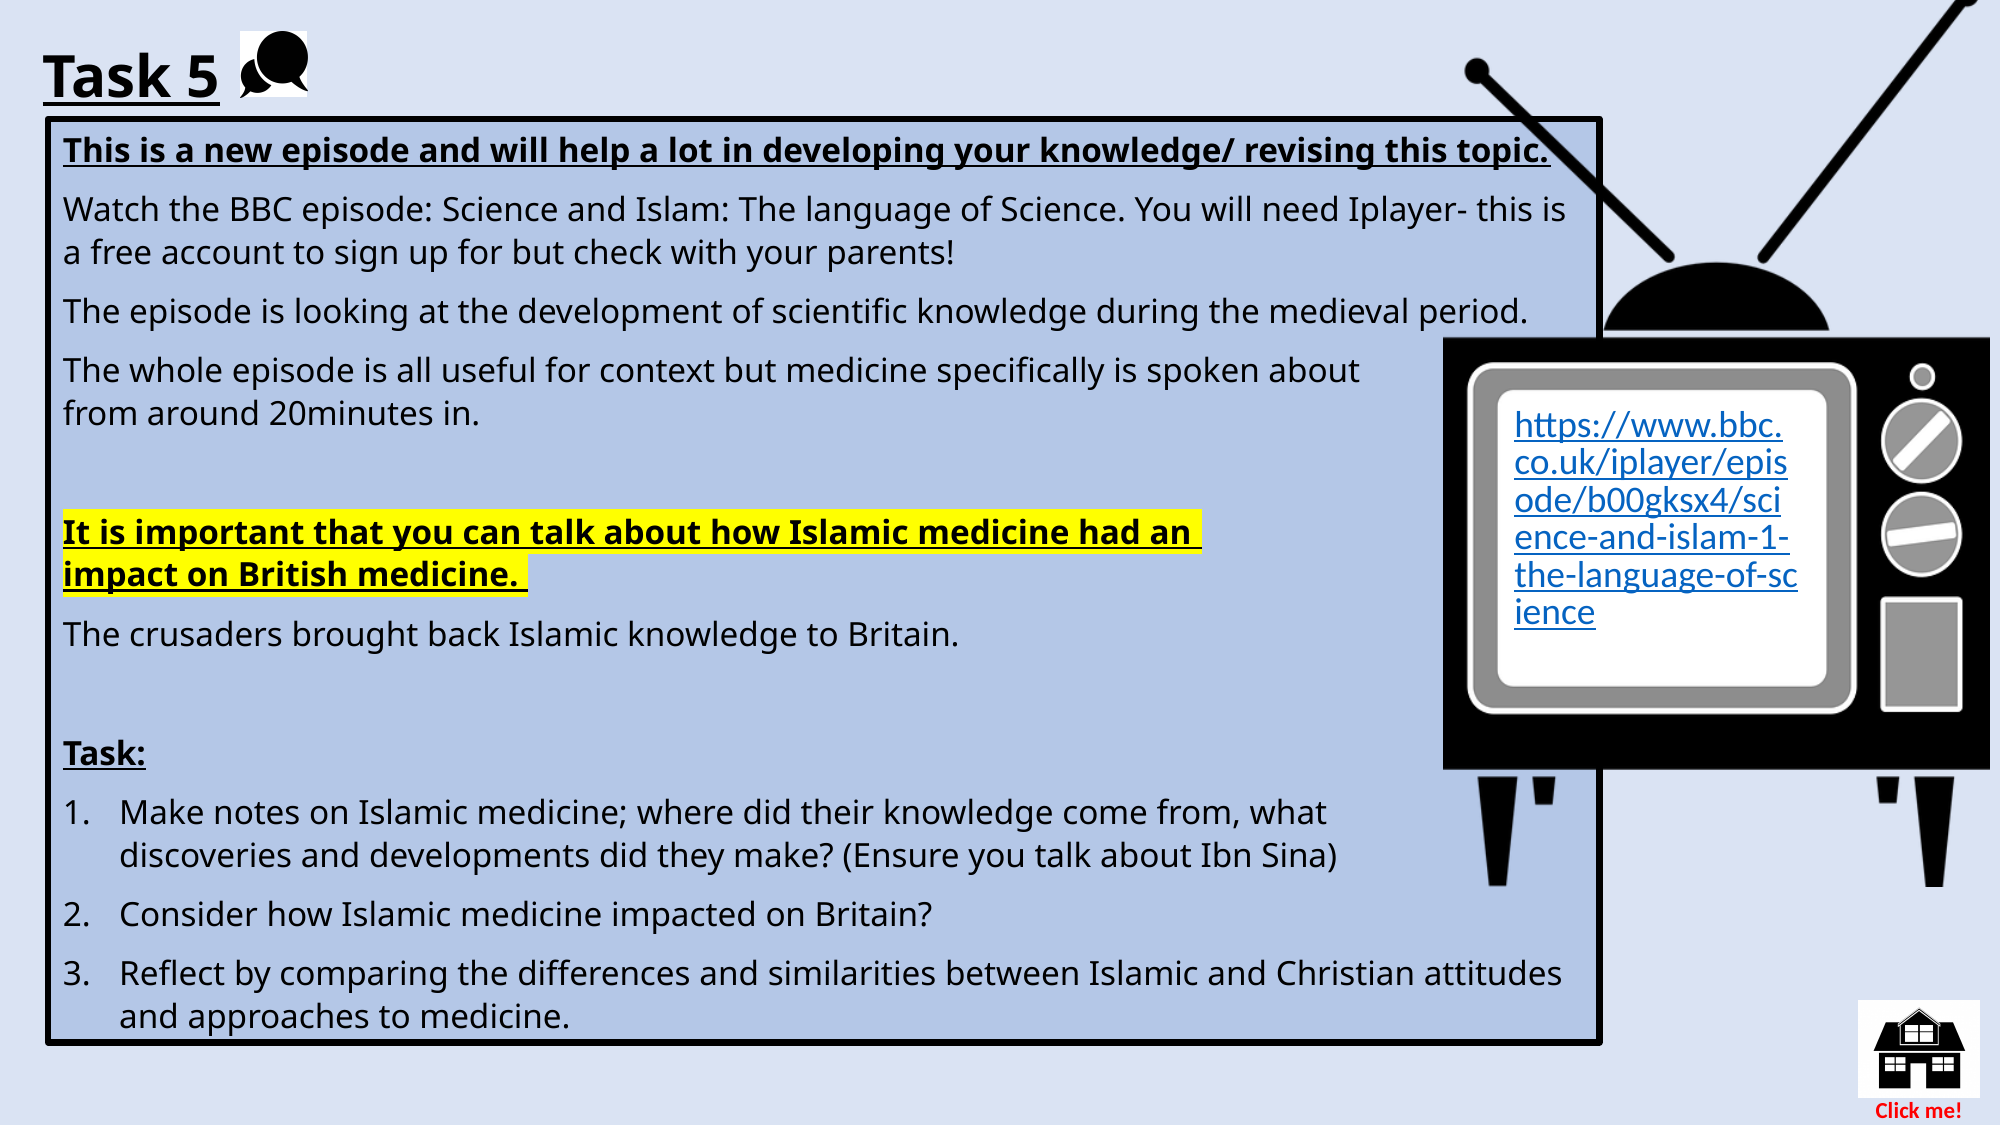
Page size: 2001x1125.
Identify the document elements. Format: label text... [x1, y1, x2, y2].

text_box Task 5 [27, 31, 495, 117]
text_box Click me! [1858, 1098, 1980, 1125]
text_box This is a new episode and will help a lot in developing your knowledge/ revising this topic. Watch the BBC episode: Science and Islam: The language of Science. You will need Iplayer- this is a free account to sign up for but check with your parents! The episode is looking at the development of scientific knowledge during the medieval period. The whole episode is all useful for context but medicine specifically is spoken about from around 20minutes in. It is important that you can talk about how Islamic medicine had an impact on British medicine. The crusaders brought back Islamic knowledge to Britain. Task: Make notes on Islamic medicine; where did their knowledge come from, what discoveries and developments did they make? (Ensure you talk about Ibn Sina) Consider how Islamic medicine impacted on Britain? Reflect by comparing the differences and similarities between Islamic and Christian attitudes and approaches to medicine. [48, 118, 1600, 1043]
picture [1443, 0, 1991, 887]
picture [240, 31, 308, 98]
picture [1858, 1000, 1980, 1098]
